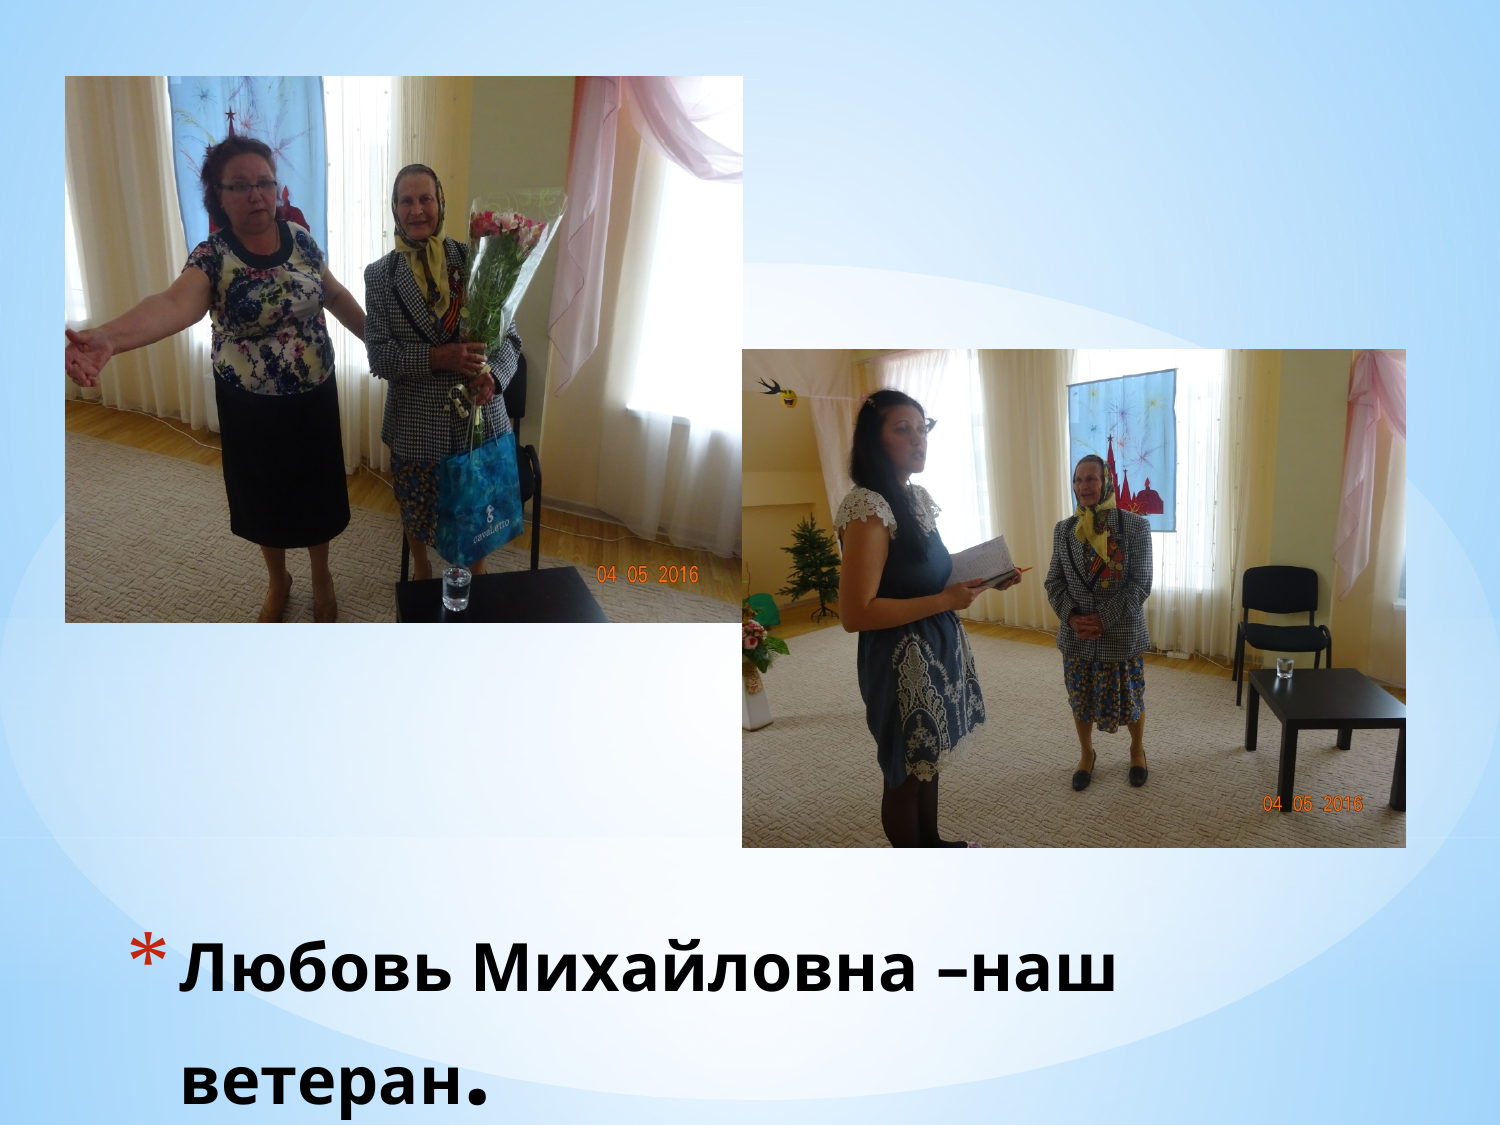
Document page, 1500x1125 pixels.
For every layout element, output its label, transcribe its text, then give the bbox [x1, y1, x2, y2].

picture [741, 349, 1406, 848]
title Любовь Михайловна –наш ветеран. [112, 916, 1406, 1083]
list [64, 76, 743, 624]
